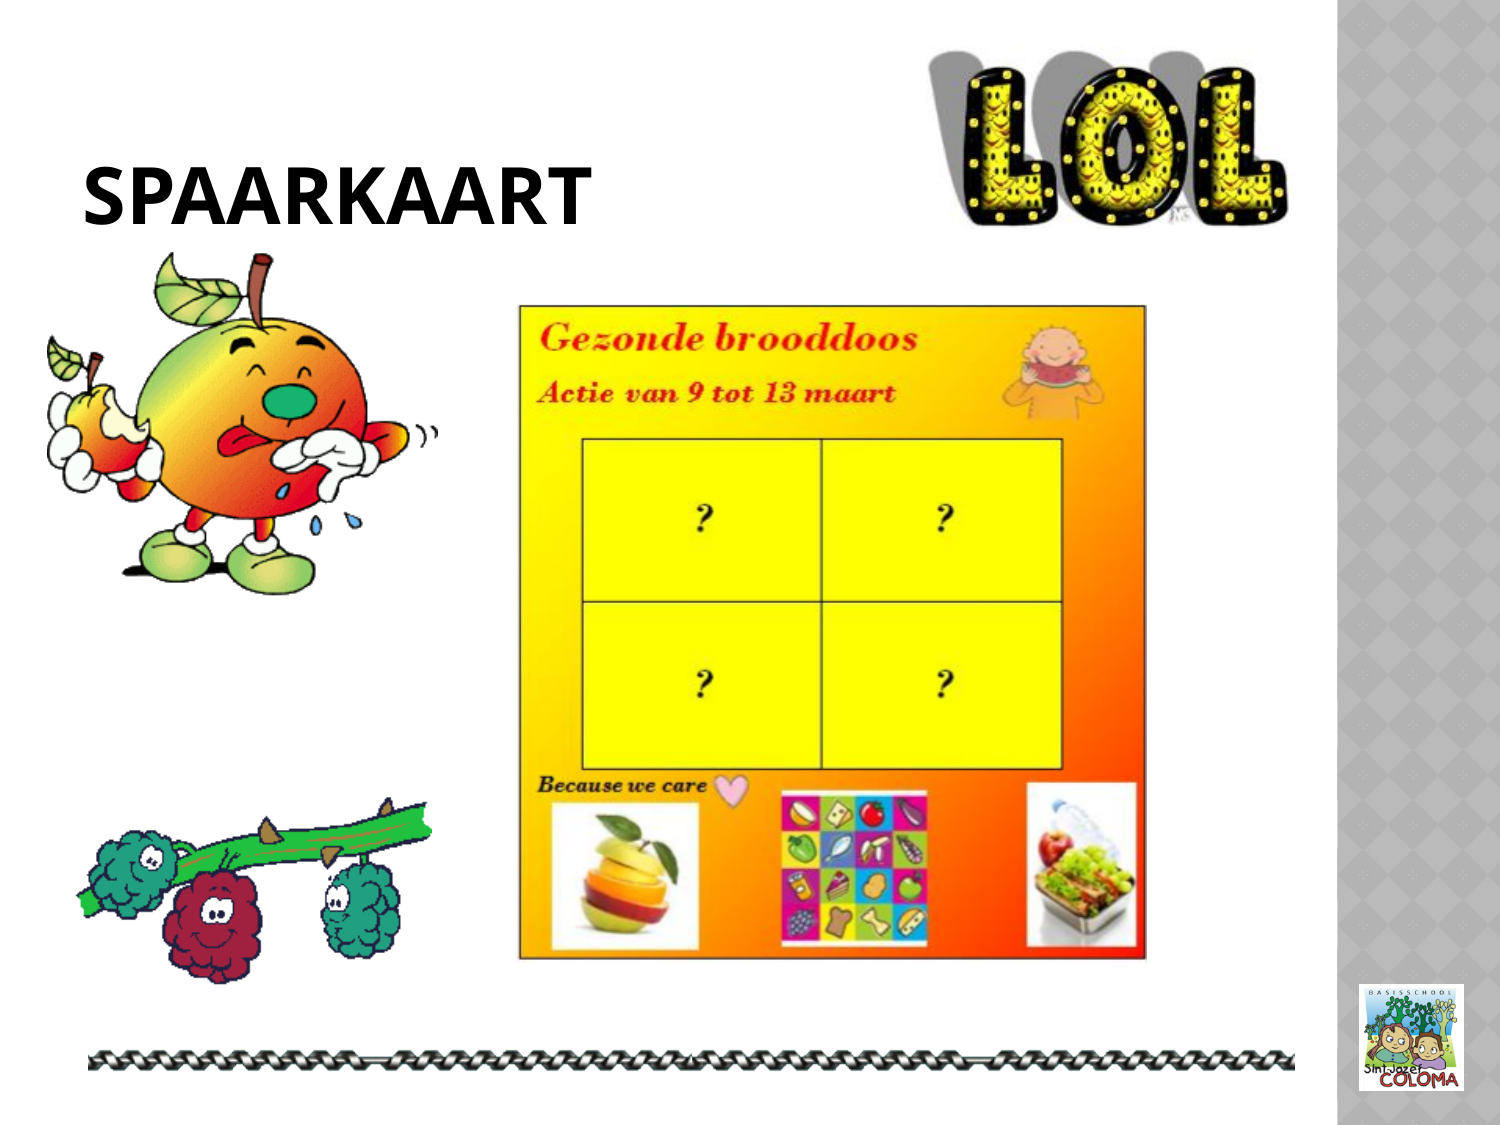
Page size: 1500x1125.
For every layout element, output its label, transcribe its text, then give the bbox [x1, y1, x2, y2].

picture [515, 304, 1148, 963]
title Spaarkaart [75, 52, 1263, 240]
picture [46, 252, 439, 597]
picture [69, 796, 432, 987]
picture [87, 1042, 1295, 1074]
picture [925, 46, 1295, 229]
picture [1358, 983, 1465, 1092]
